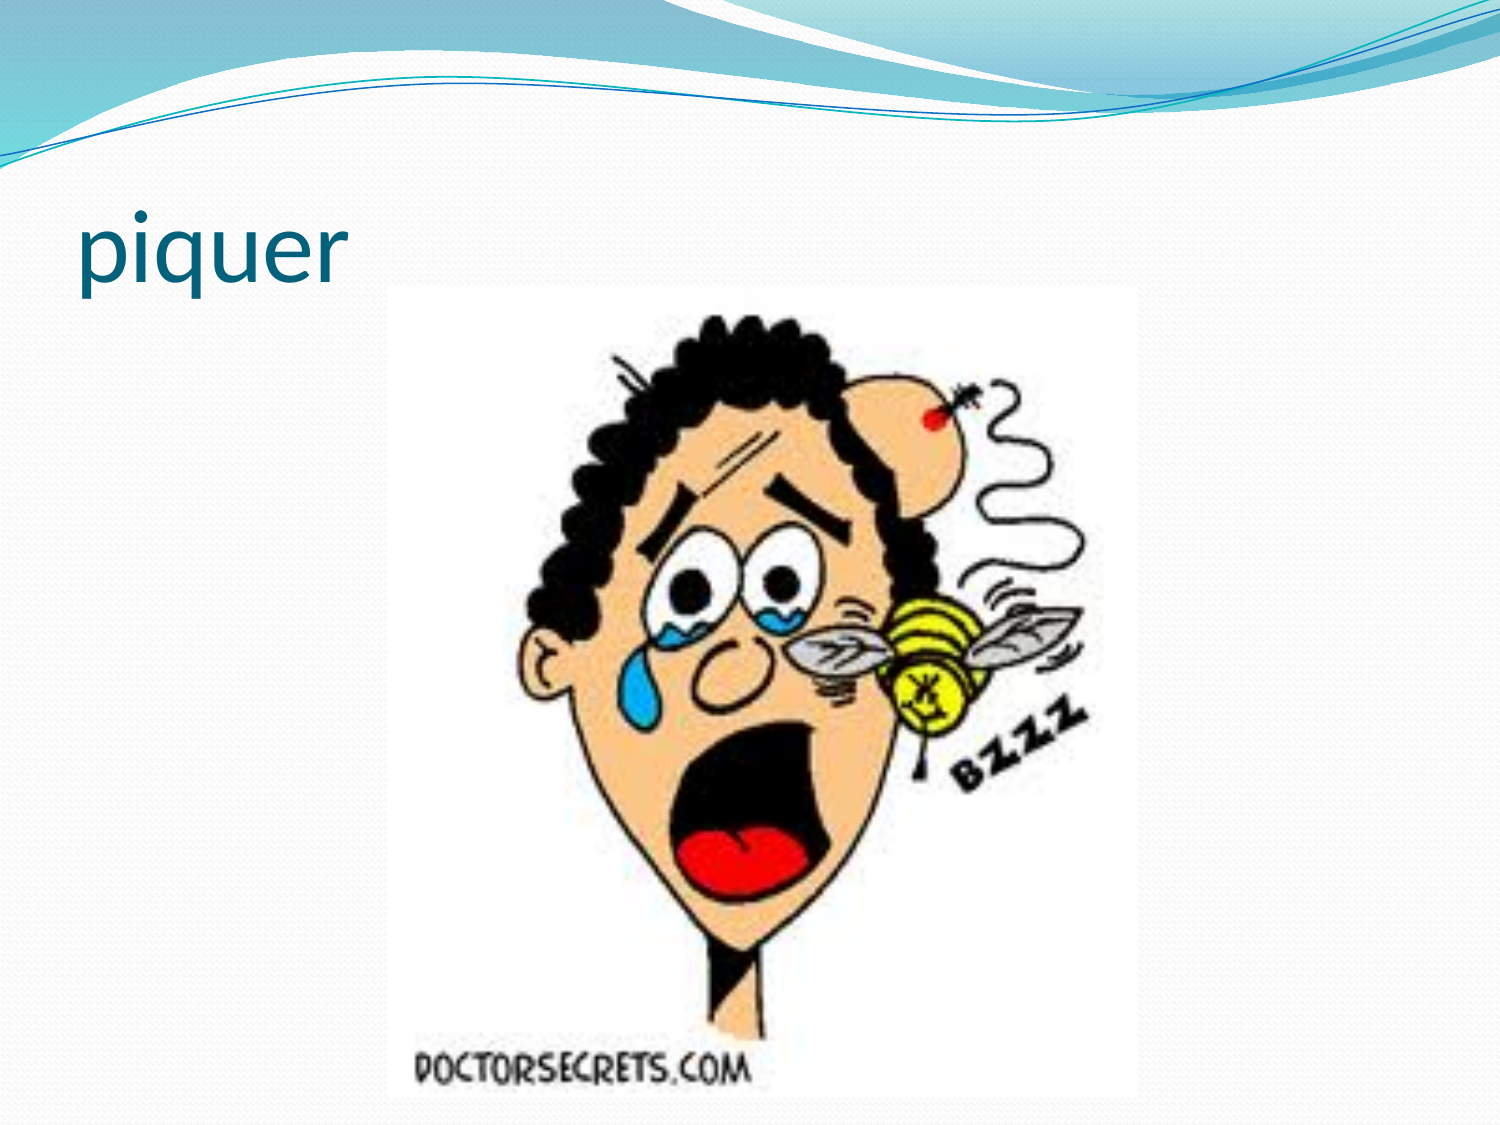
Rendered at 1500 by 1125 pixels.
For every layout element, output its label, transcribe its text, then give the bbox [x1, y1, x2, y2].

title piquer [75, 115, 1425, 303]
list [387, 287, 1138, 1098]
